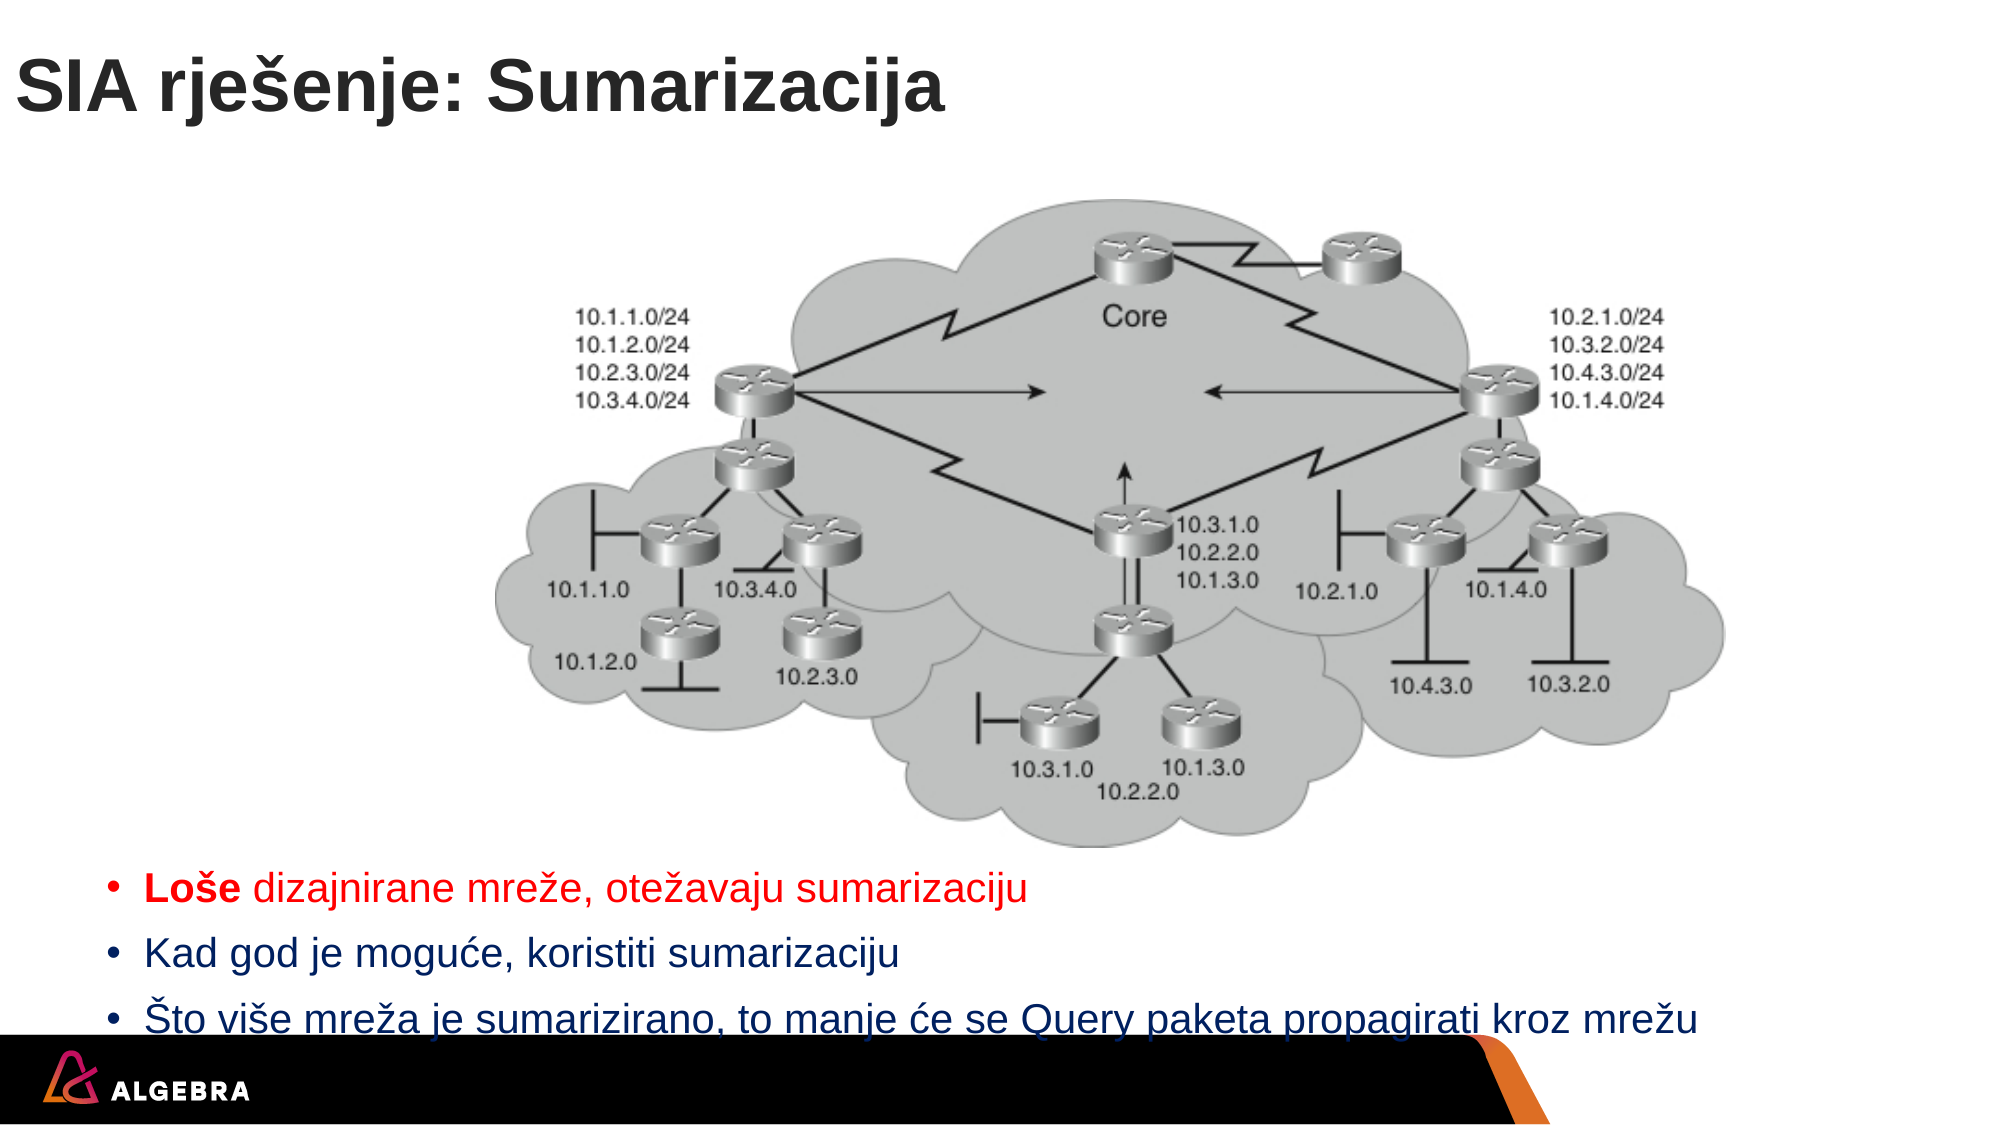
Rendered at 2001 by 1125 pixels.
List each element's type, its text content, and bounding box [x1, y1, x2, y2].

picture [0, 1034, 91, 1125]
list Loše dizajnirane mreže, otežavaju sumarizaciju Kad god je moguće, koristiti sumarizaciju Što više mreža je sumarizirano, to manje će se Query paketa propagirati kroz mrežu [91, 858, 1913, 1125]
picture [495, 199, 1726, 848]
title SIA rješenje: Sumarizacija [0, 0, 1739, 176]
